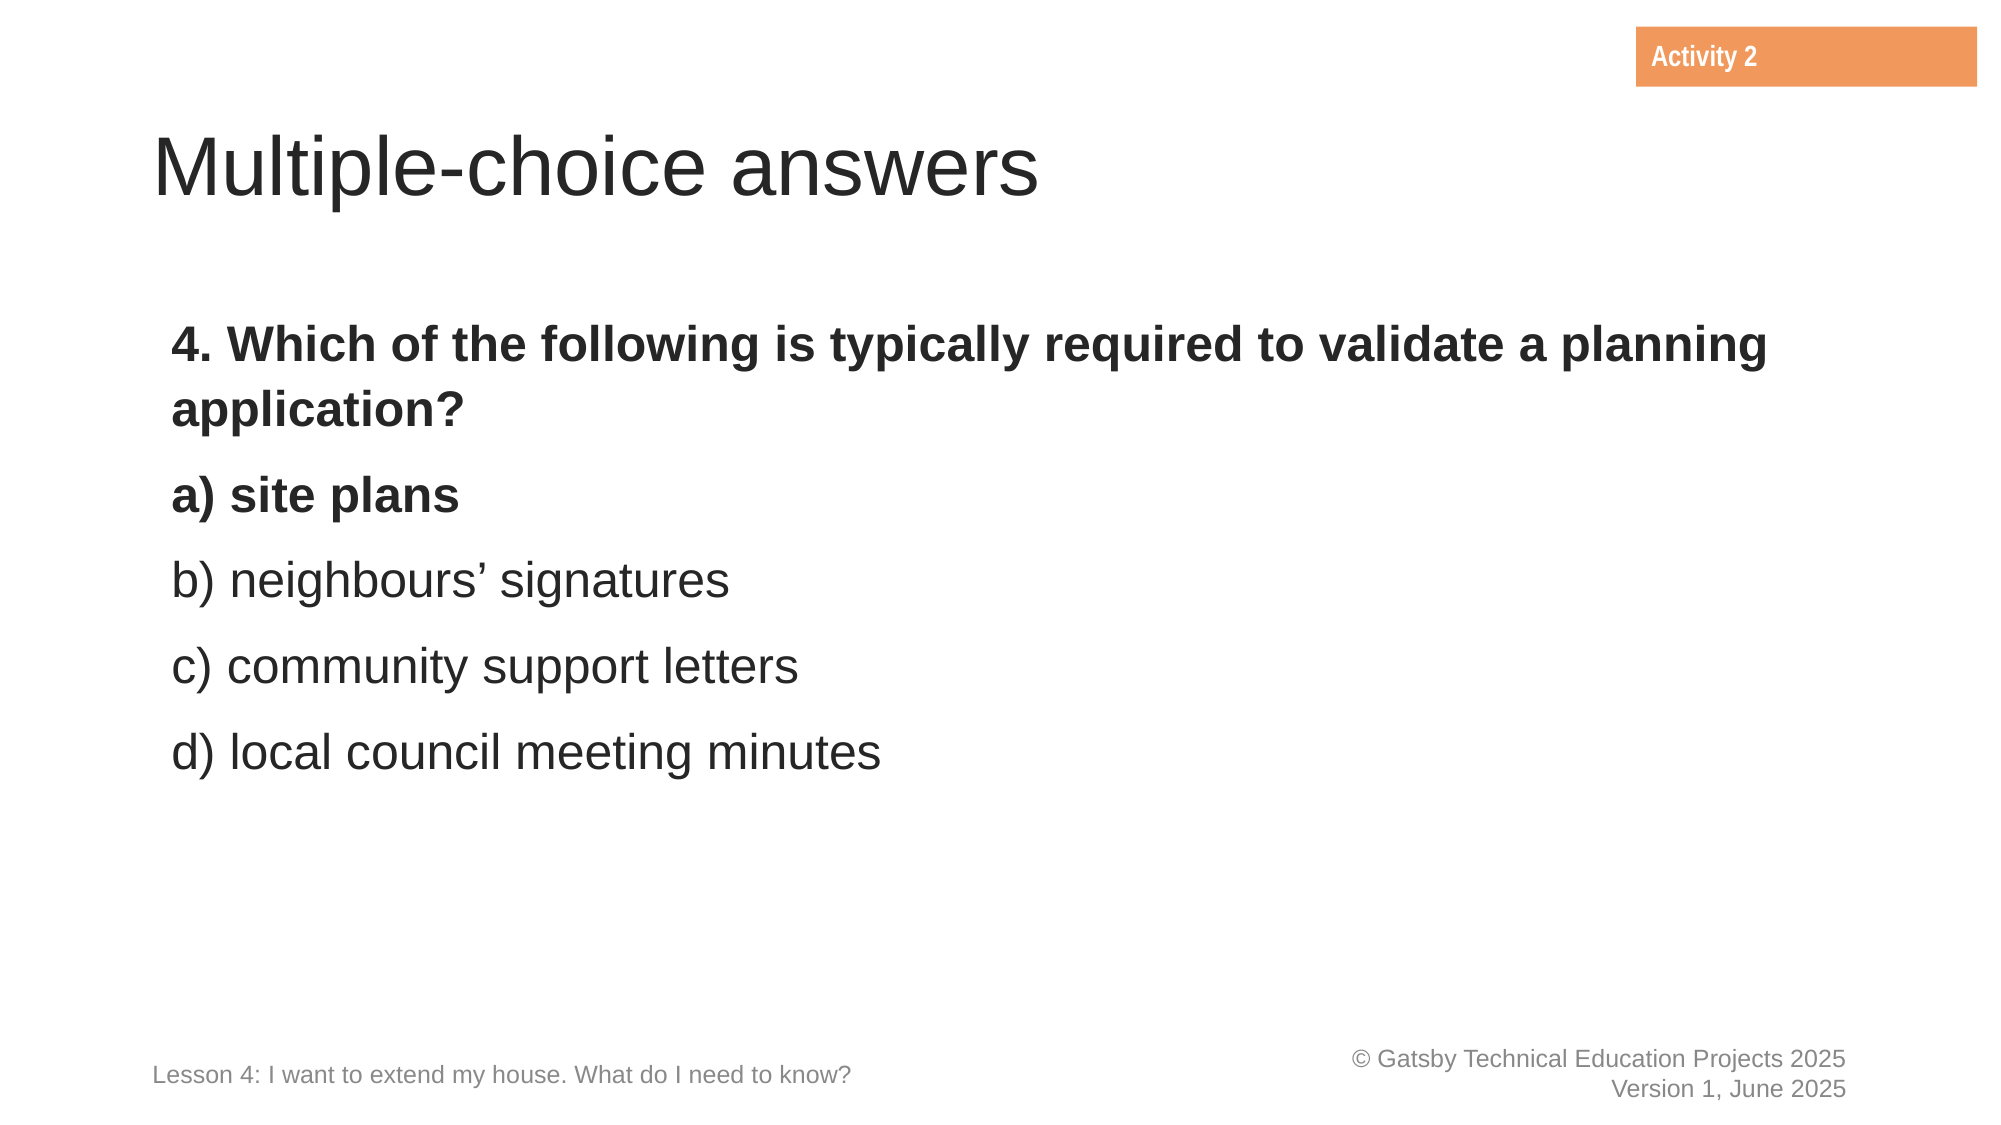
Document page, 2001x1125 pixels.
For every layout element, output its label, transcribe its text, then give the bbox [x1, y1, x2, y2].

title Multiple-choice answers [137, 59, 1863, 278]
list Activity 2 [1636, 26, 1978, 87]
list Lesson 4: I want to extend my house. What do I need to know? [137, 1042, 920, 1103]
text_box 4. Which of the following is typically required to validate a planning application? a) site plans b) neighbours’ signatures c) community support letters d) local council meeting minutes [137, 299, 1899, 1014]
